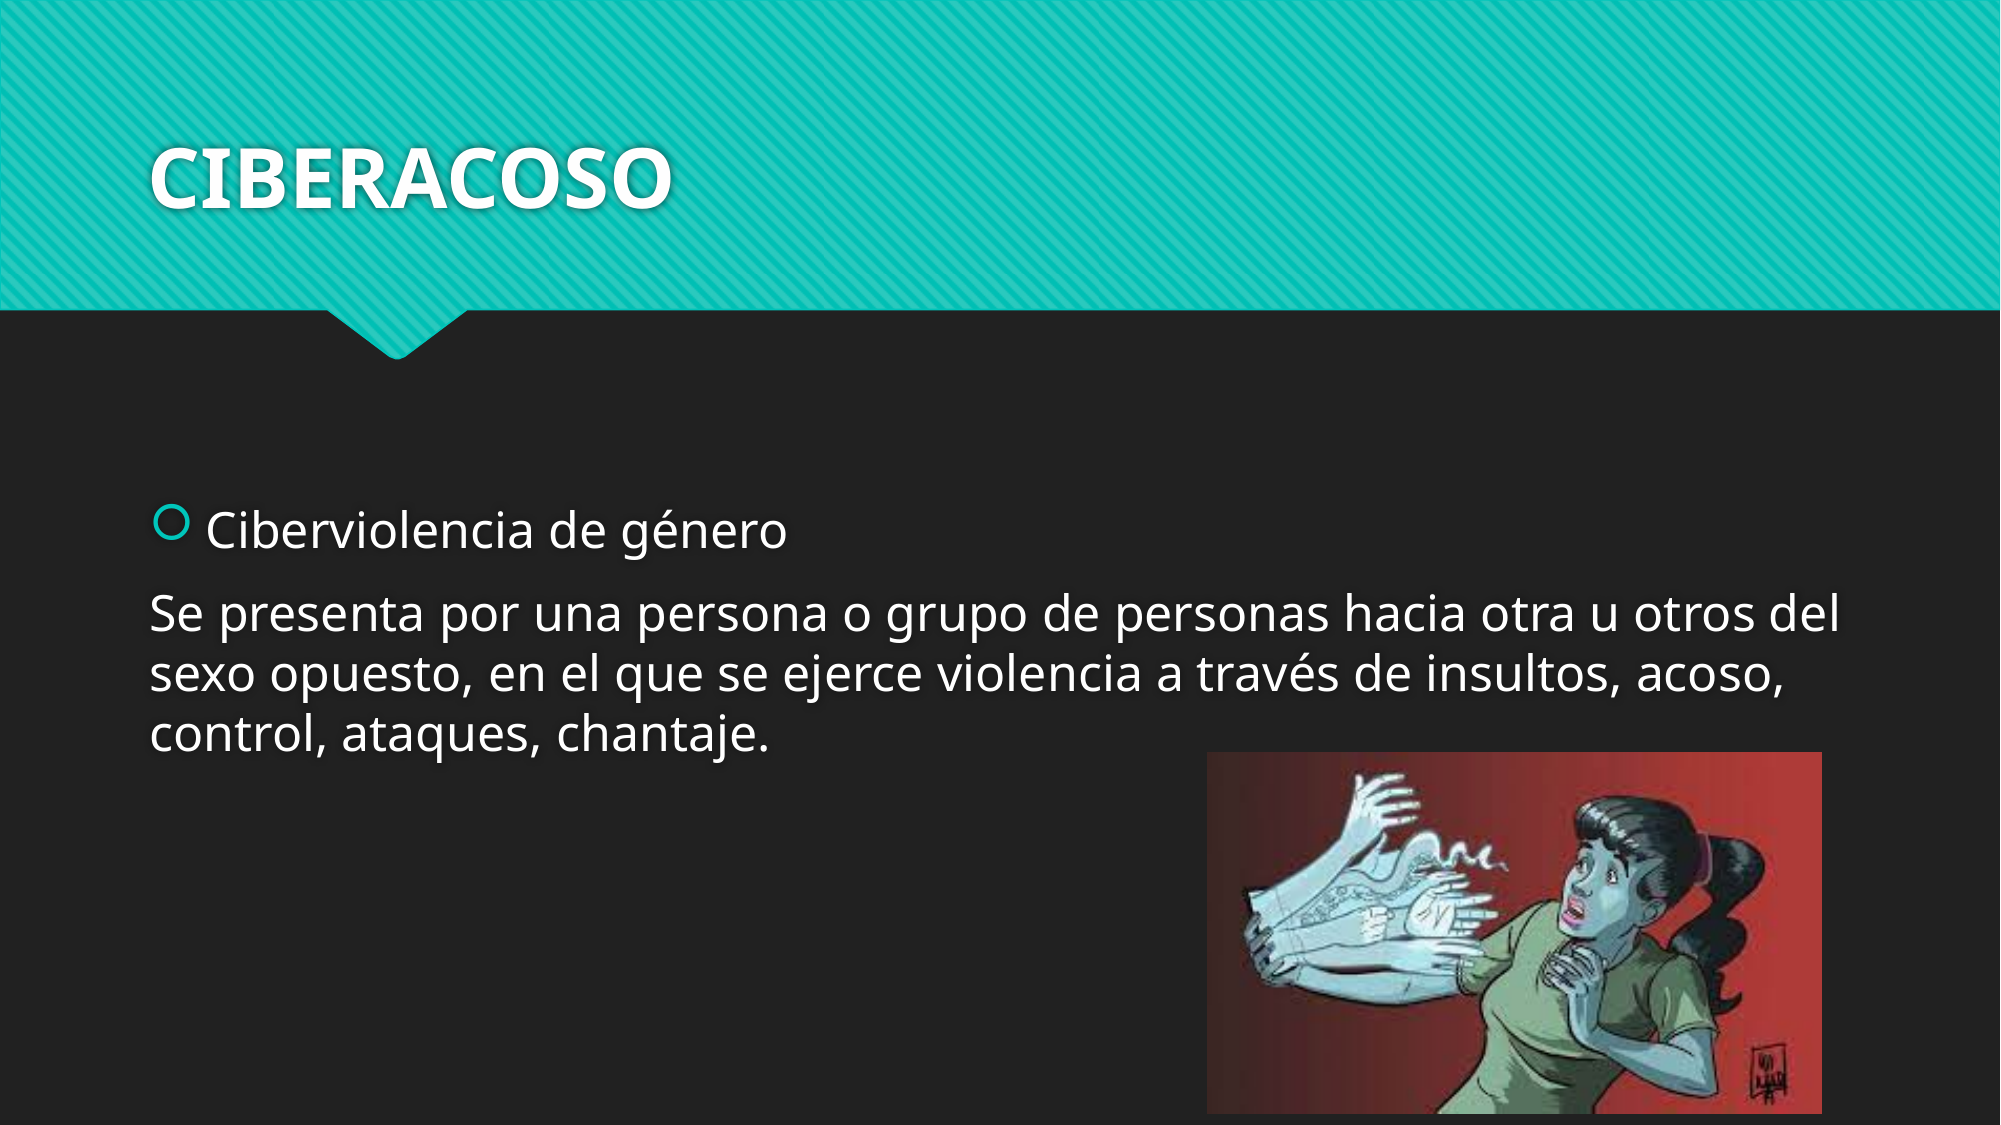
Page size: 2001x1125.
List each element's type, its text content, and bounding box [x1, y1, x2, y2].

list Ciberviolencia de género Se presenta por una persona o grupo de personas hacia otra u otros del sexo opuesto, en el que se ejerce violencia a través de insultos, acoso, control, ataques, chantaje. [134, 364, 1866, 962]
title CIBERACOSO [132, 73, 1868, 233]
picture [1207, 752, 1822, 1114]
